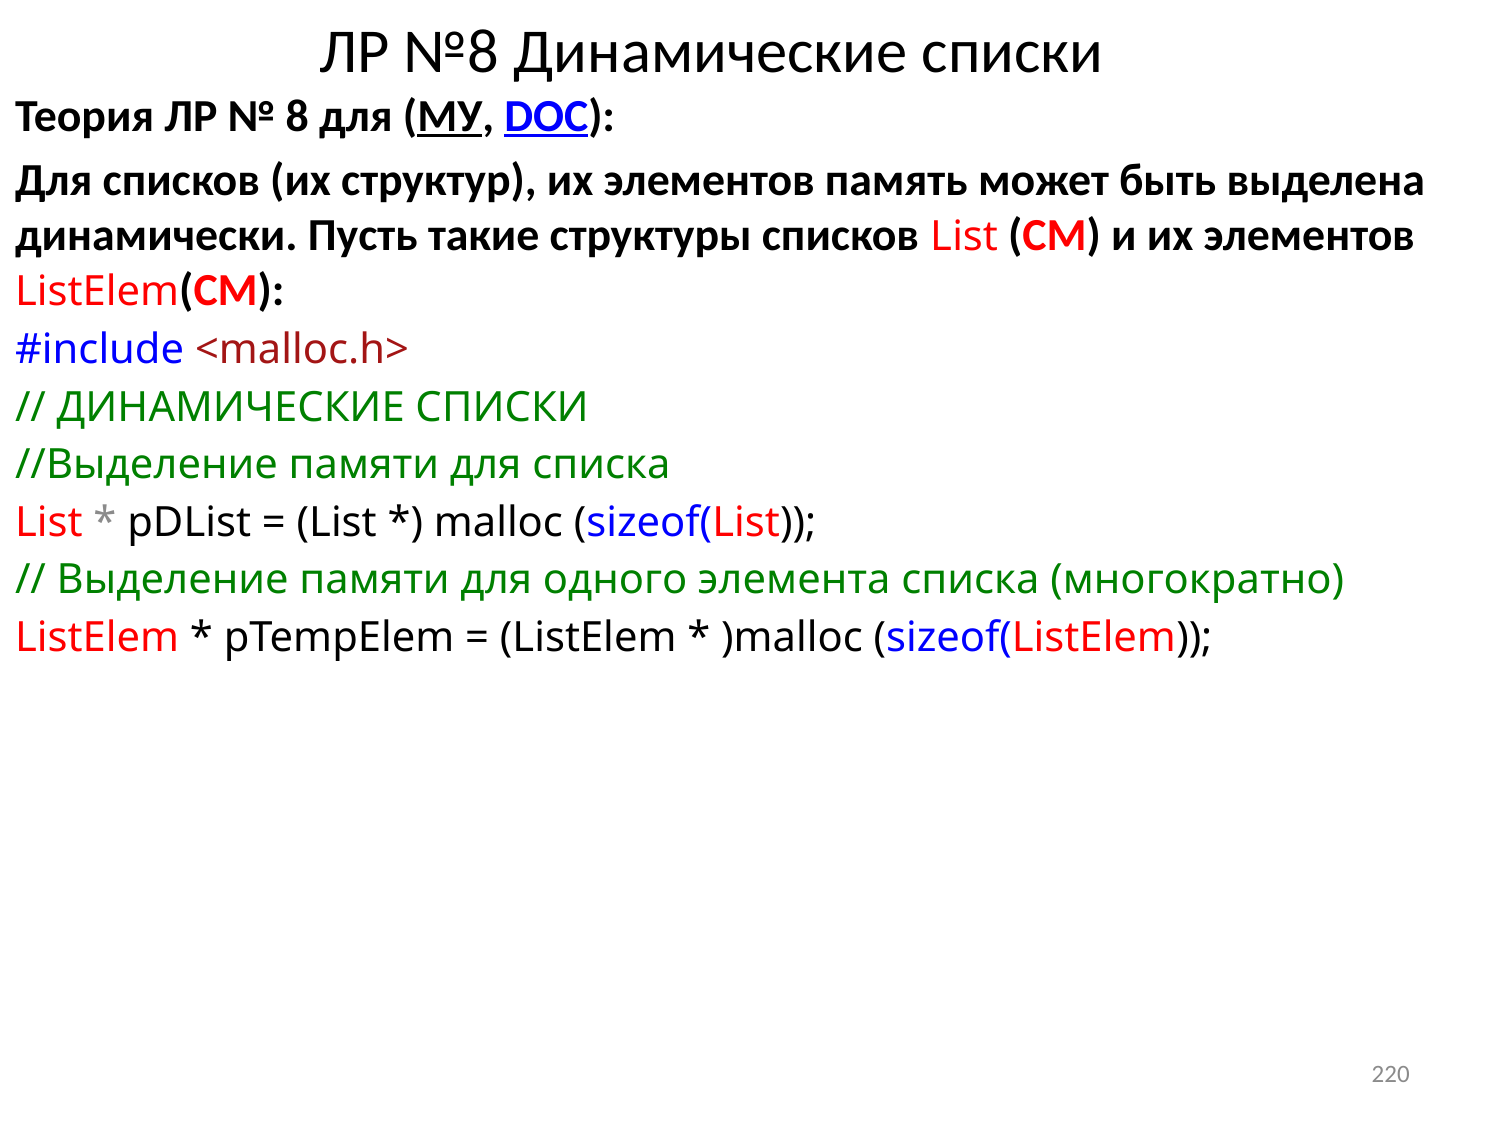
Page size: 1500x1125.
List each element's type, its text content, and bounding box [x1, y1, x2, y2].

text_box Теория ЛР № 8 для (МУ, DOC): Для списков (их структур), их элементов память может быть выделена динамически. Пусть такие структуры списков List (СМ) и их элементов ListElem(СМ): #include <malloc.h> // ДИНАМИЧЕСКИЕ СПИСКИ //Выделение памяти для списка List * pDList = (List *) malloc (sizeof(List)); // Выделение памяти для одного элемента списка (многократно) ListElem * pTempElem = (ListElem * )malloc (sizeof(ListElem)); [0, 78, 1495, 1012]
slide_number 220 [1074, 1042, 1425, 1103]
title ЛР №8 Динамические списки [156, 0, 1282, 78]
